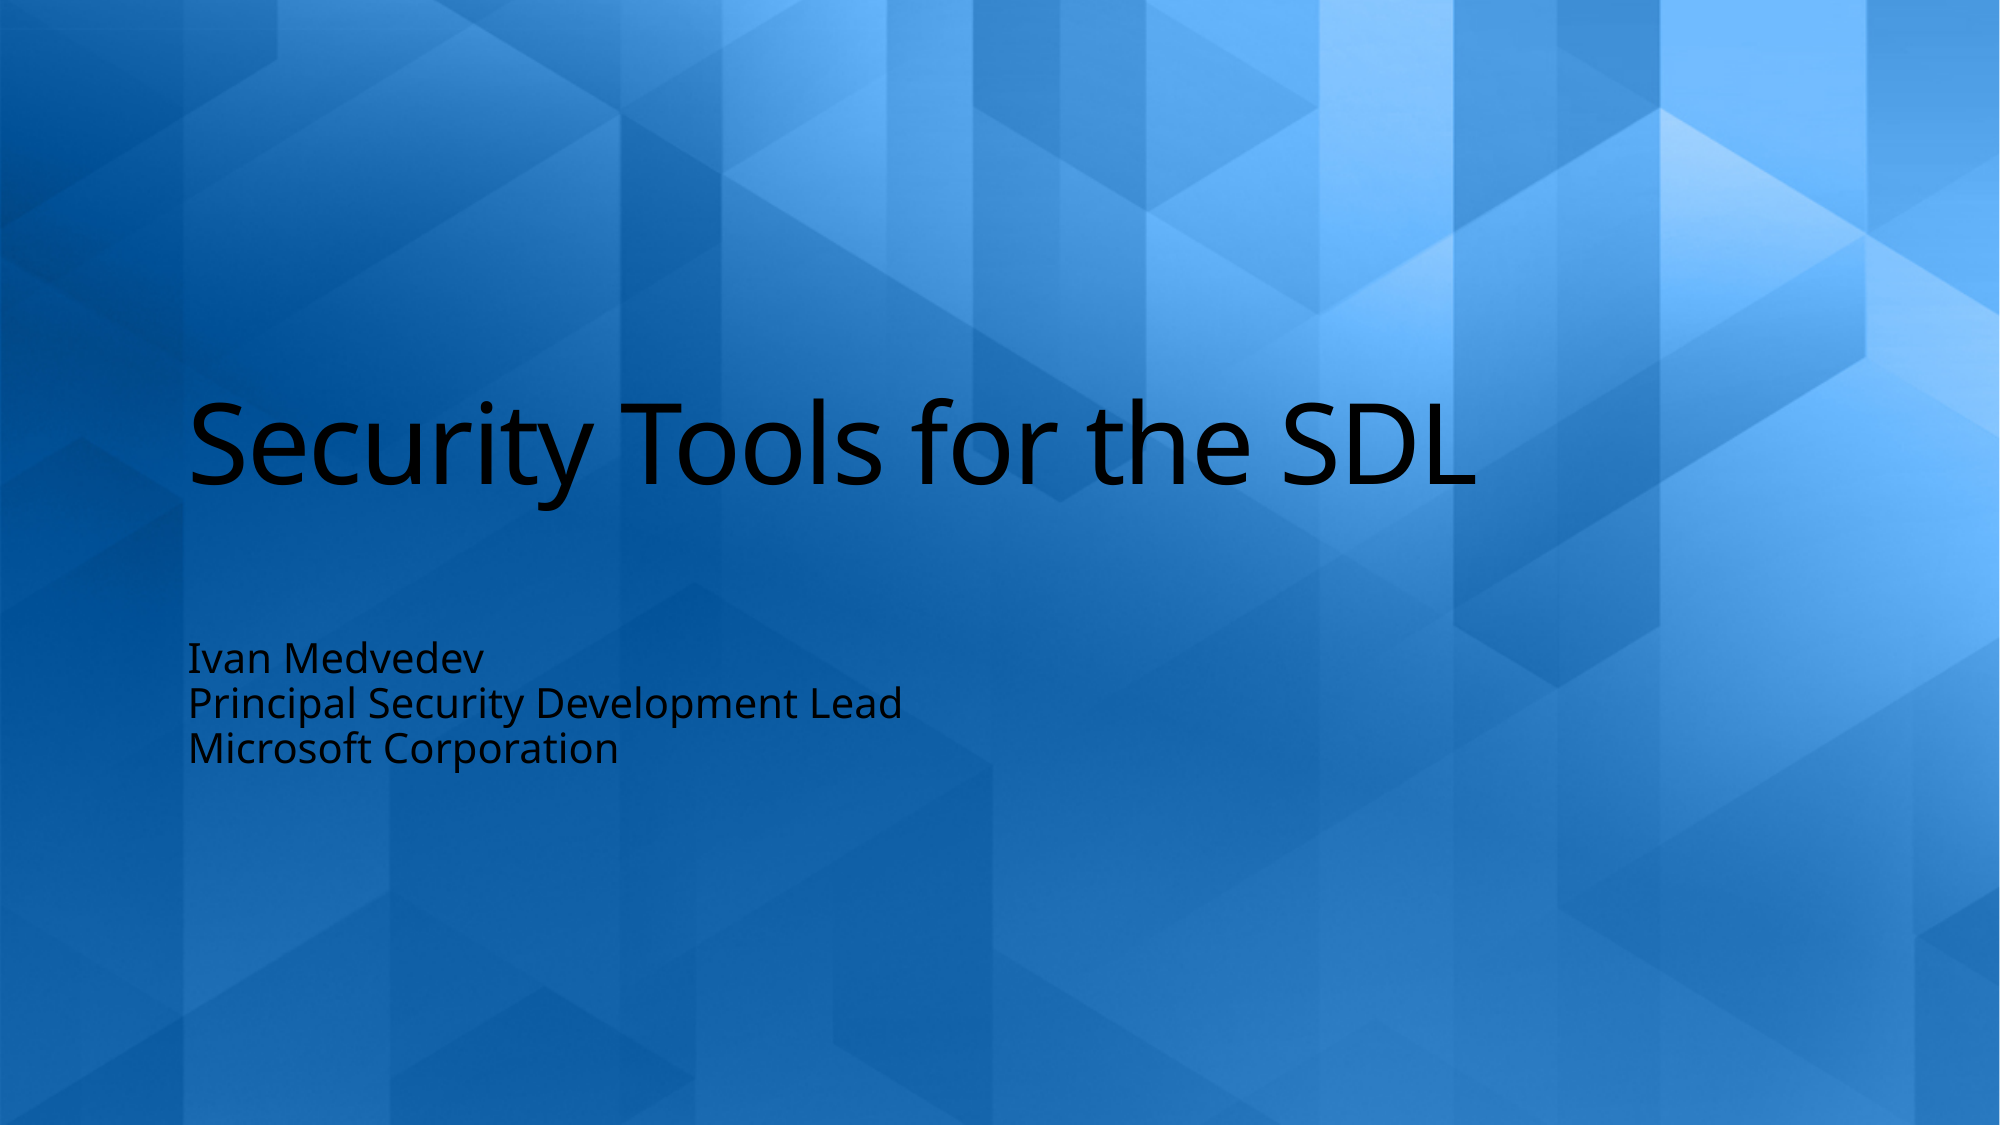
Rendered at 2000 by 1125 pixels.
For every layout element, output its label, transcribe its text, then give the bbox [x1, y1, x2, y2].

title Security Tools for the SDL [187, 386, 1868, 637]
subtitle Ivan Medvedev Principal Security Development Lead Microsoft Corporation [187, 637, 1868, 862]
picture [0, 0, 2000, 1125]
